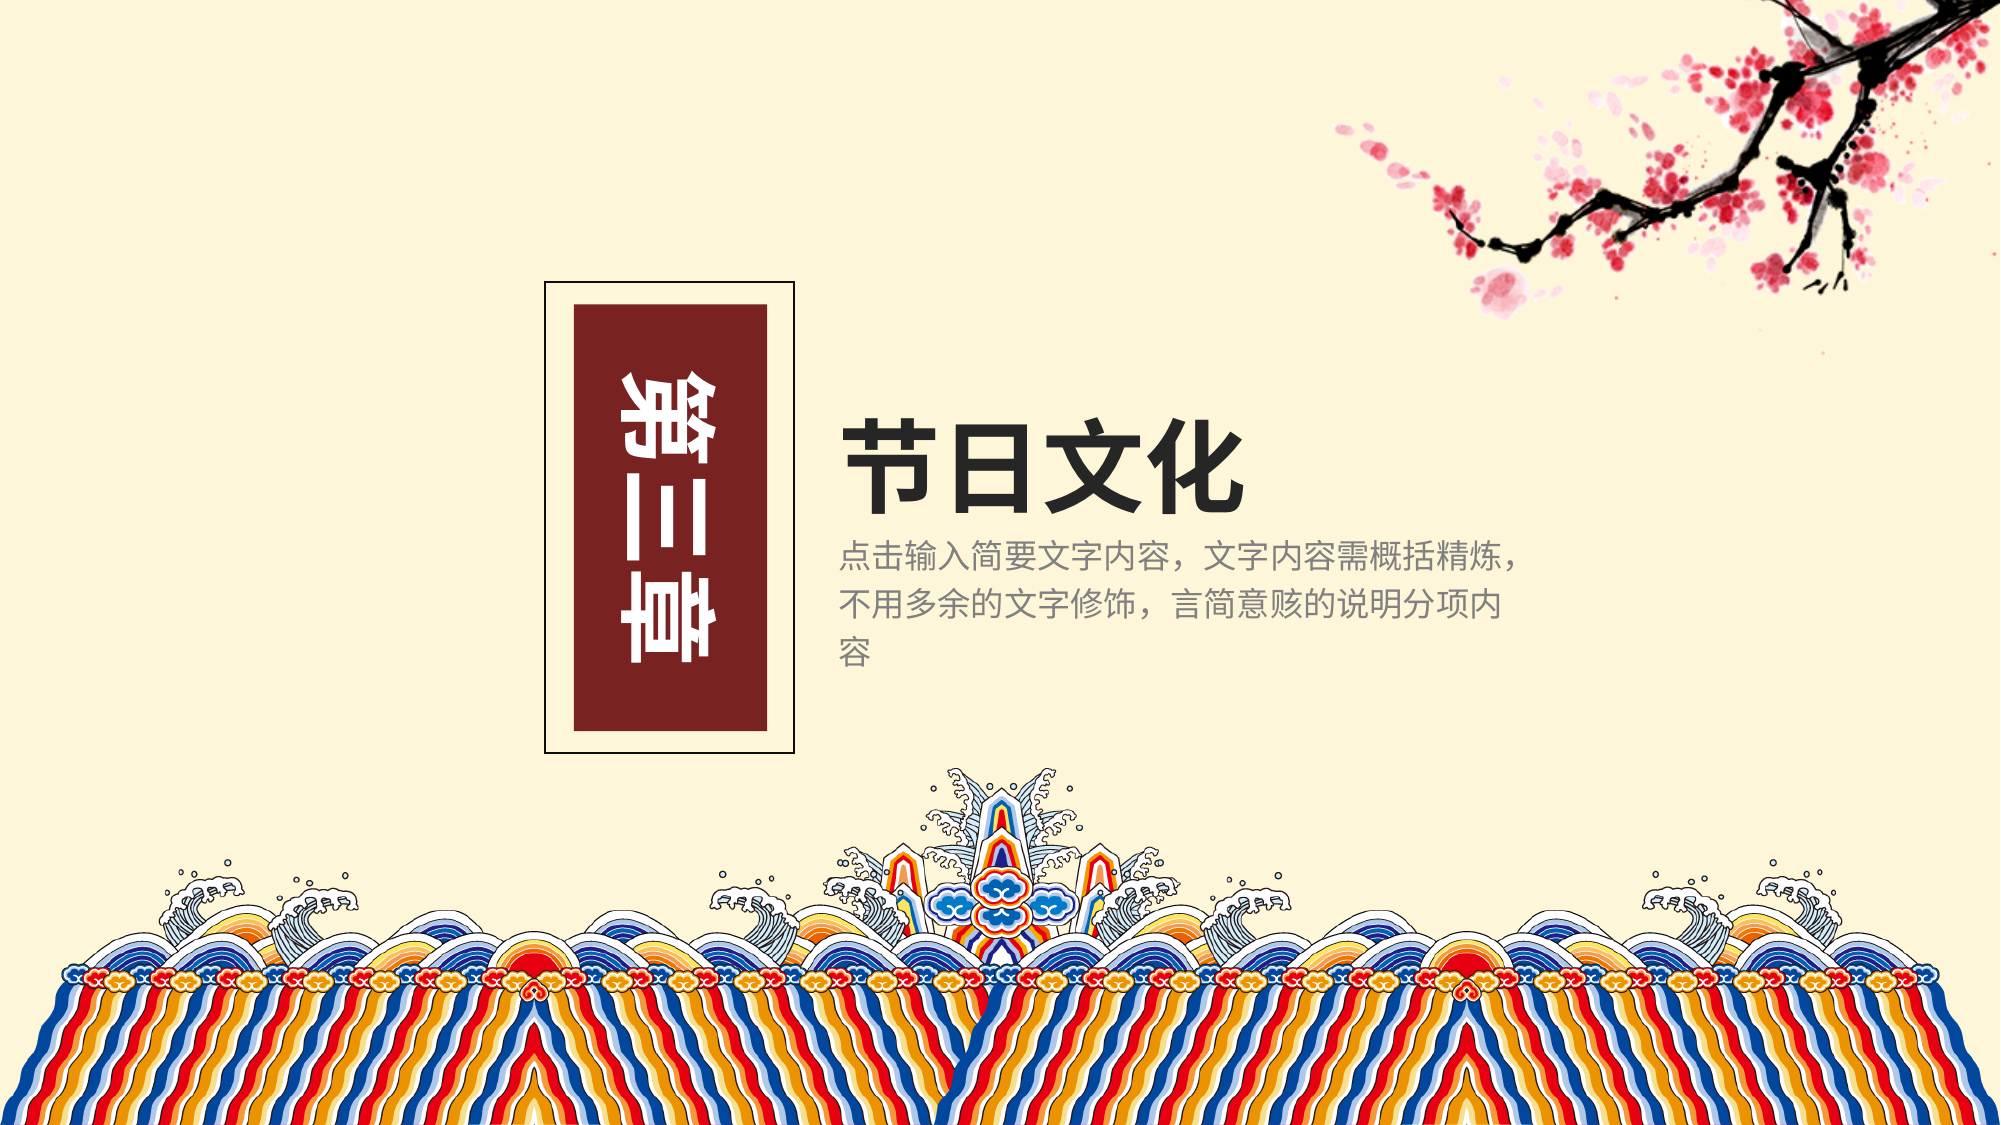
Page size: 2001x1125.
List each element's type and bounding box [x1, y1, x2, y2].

picture [1331, 0, 2000, 355]
picture [0, 768, 2000, 1125]
text_box [823, 395, 1524, 678]
text_box [433, 392, 905, 643]
